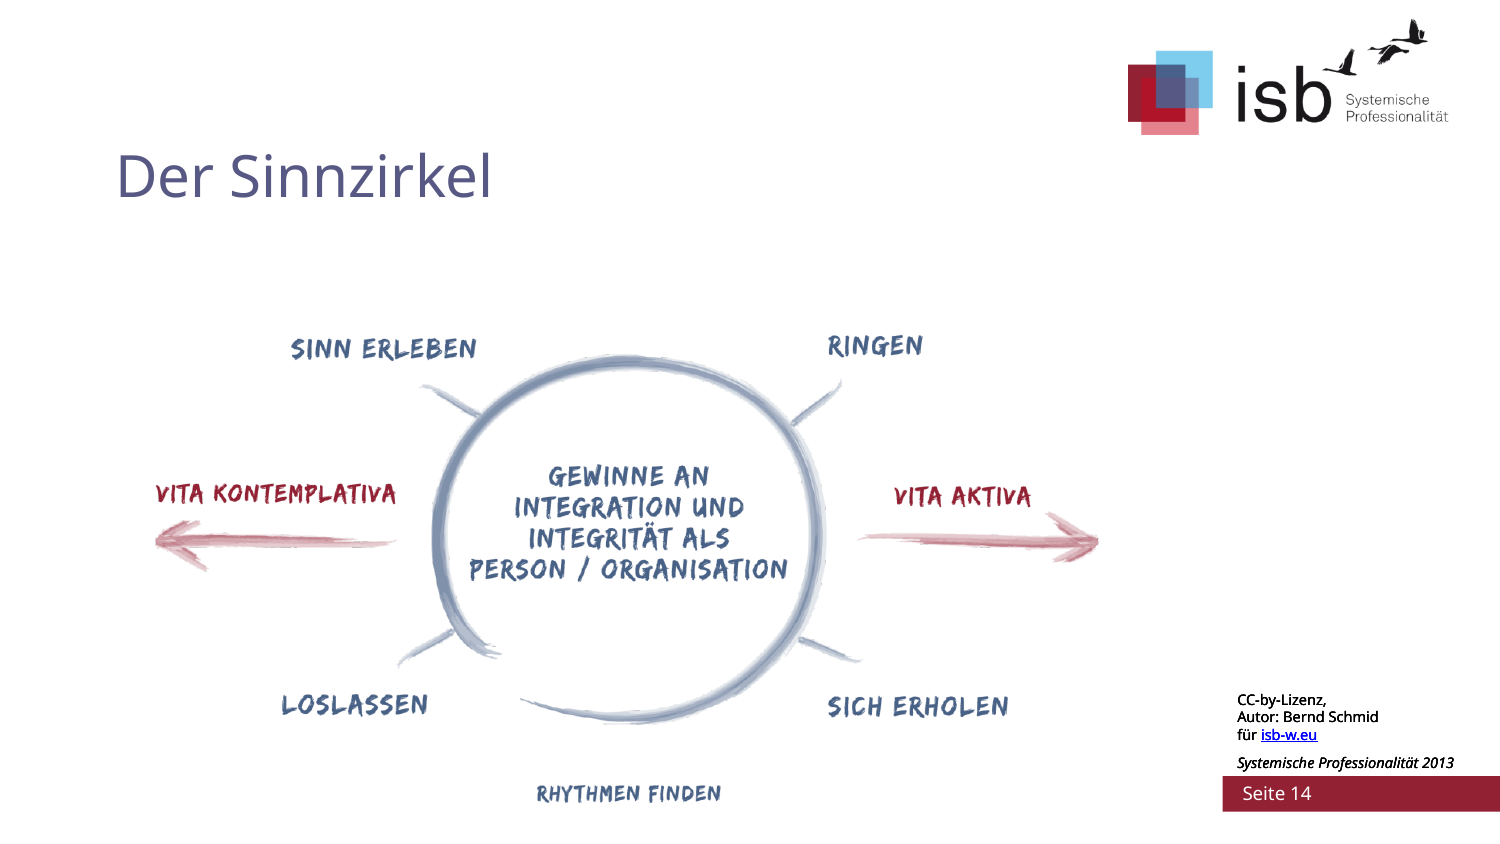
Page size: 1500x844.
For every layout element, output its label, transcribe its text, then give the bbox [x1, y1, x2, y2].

text_box CC-by-Lizenz, Autor: Bernd Schmid für isb-w.eu Systemische Professionalität 2013 [1245, 543, 1500, 844]
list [0, 232, 1241, 844]
title Der Sinnzirkel [100, 67, 1223, 231]
picture [1128, 14, 1461, 139]
